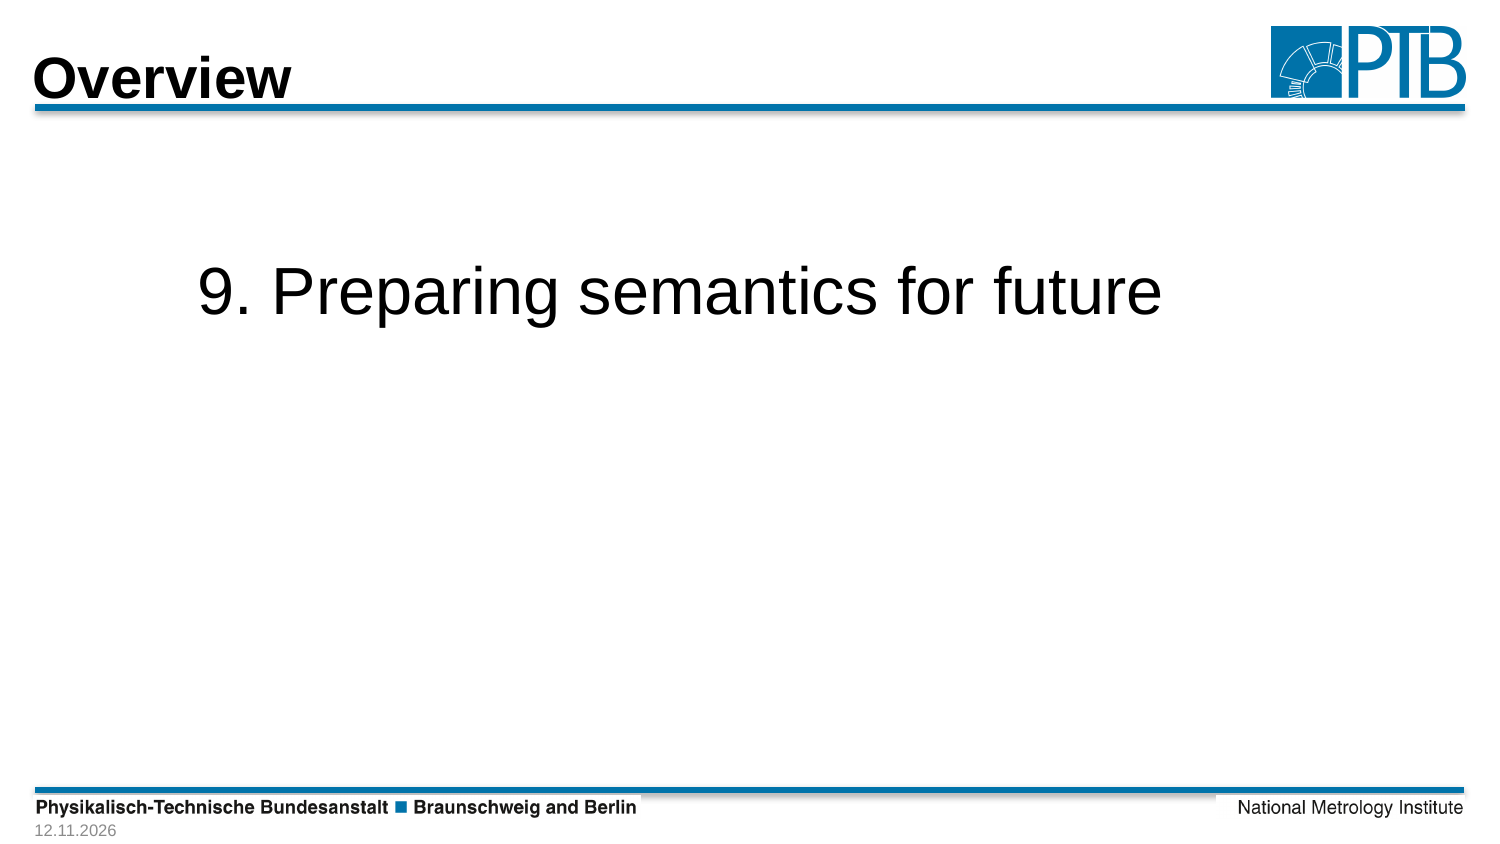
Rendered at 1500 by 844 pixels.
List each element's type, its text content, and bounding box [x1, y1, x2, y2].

picture [1459, 26, 1467, 75]
picture [33, 795, 641, 815]
picture [1216, 795, 1465, 819]
title Overview [17, 26, 1459, 123]
picture [1459, 80, 1467, 98]
list 9. Preparing semantics for future [183, 239, 1388, 422]
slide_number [19, 815, 669, 844]
